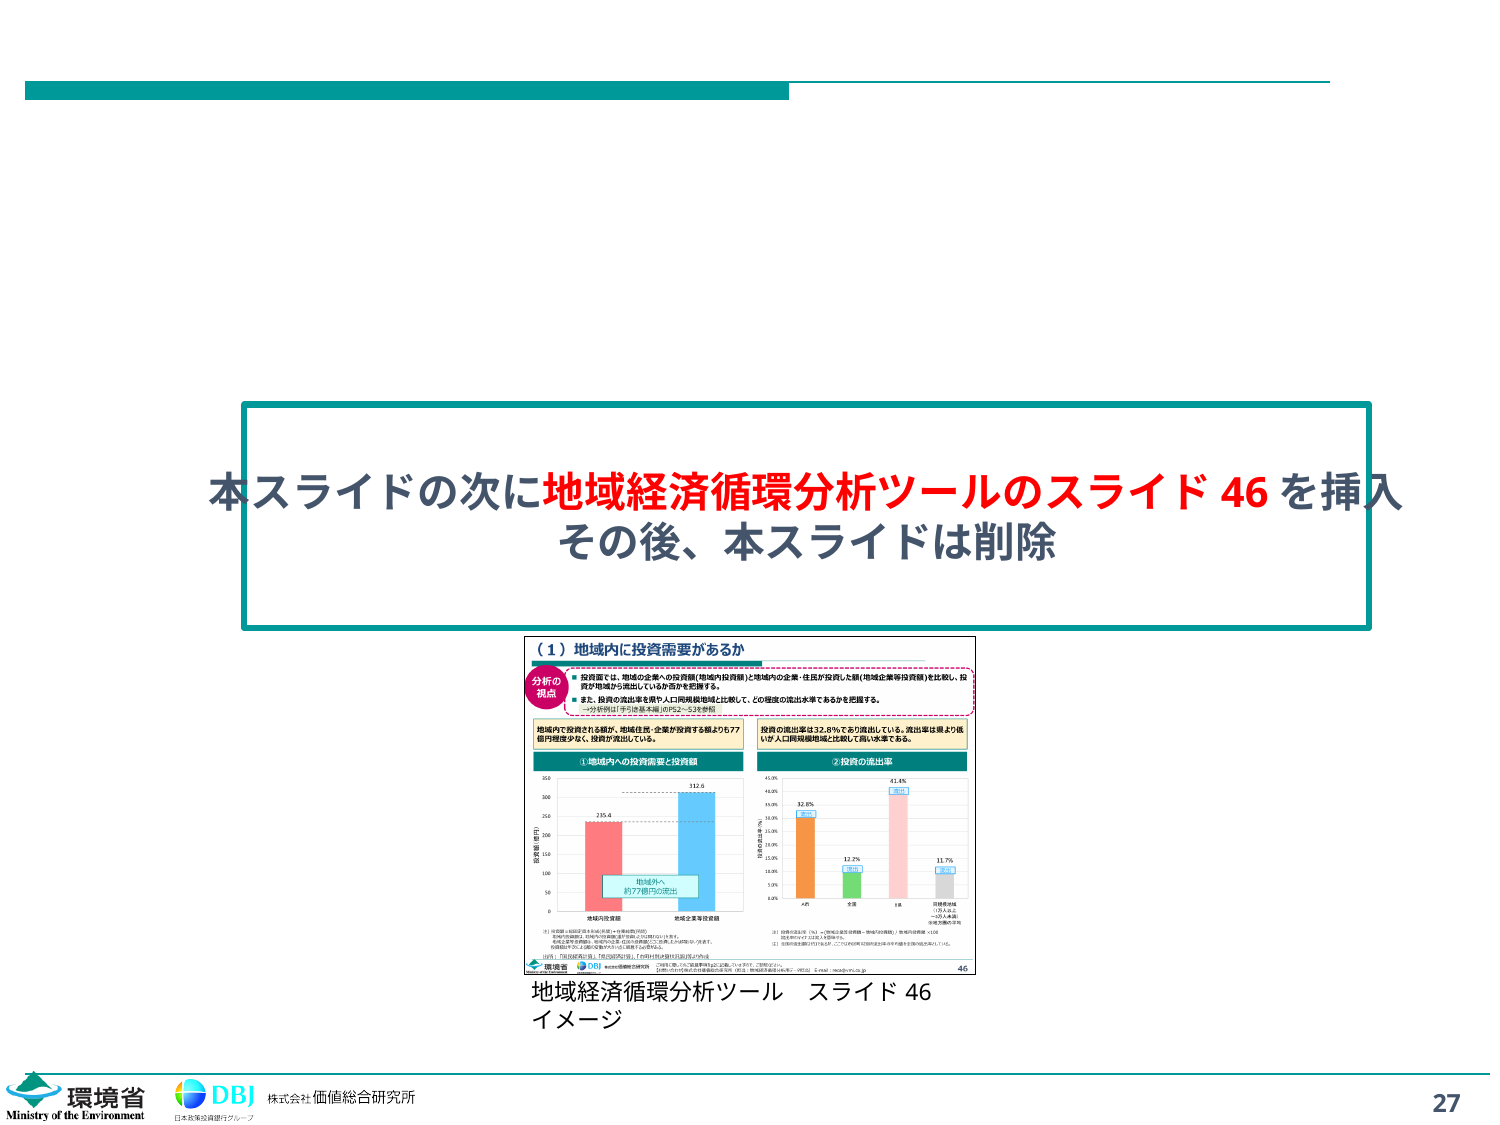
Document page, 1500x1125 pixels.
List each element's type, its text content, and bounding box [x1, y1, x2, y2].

picture [171, 1075, 419, 1125]
picture [2, 1071, 148, 1125]
text_box 地域経済循環分析ツール スライド46 イメージ [517, 970, 983, 1041]
slide_number 27 [1393, 1079, 1500, 1122]
picture [524, 636, 976, 975]
text_box 本スライドの次に地域経済循環分析ツールのスライド46を挿入 その後、本スライドは削除 [244, 404, 1369, 628]
